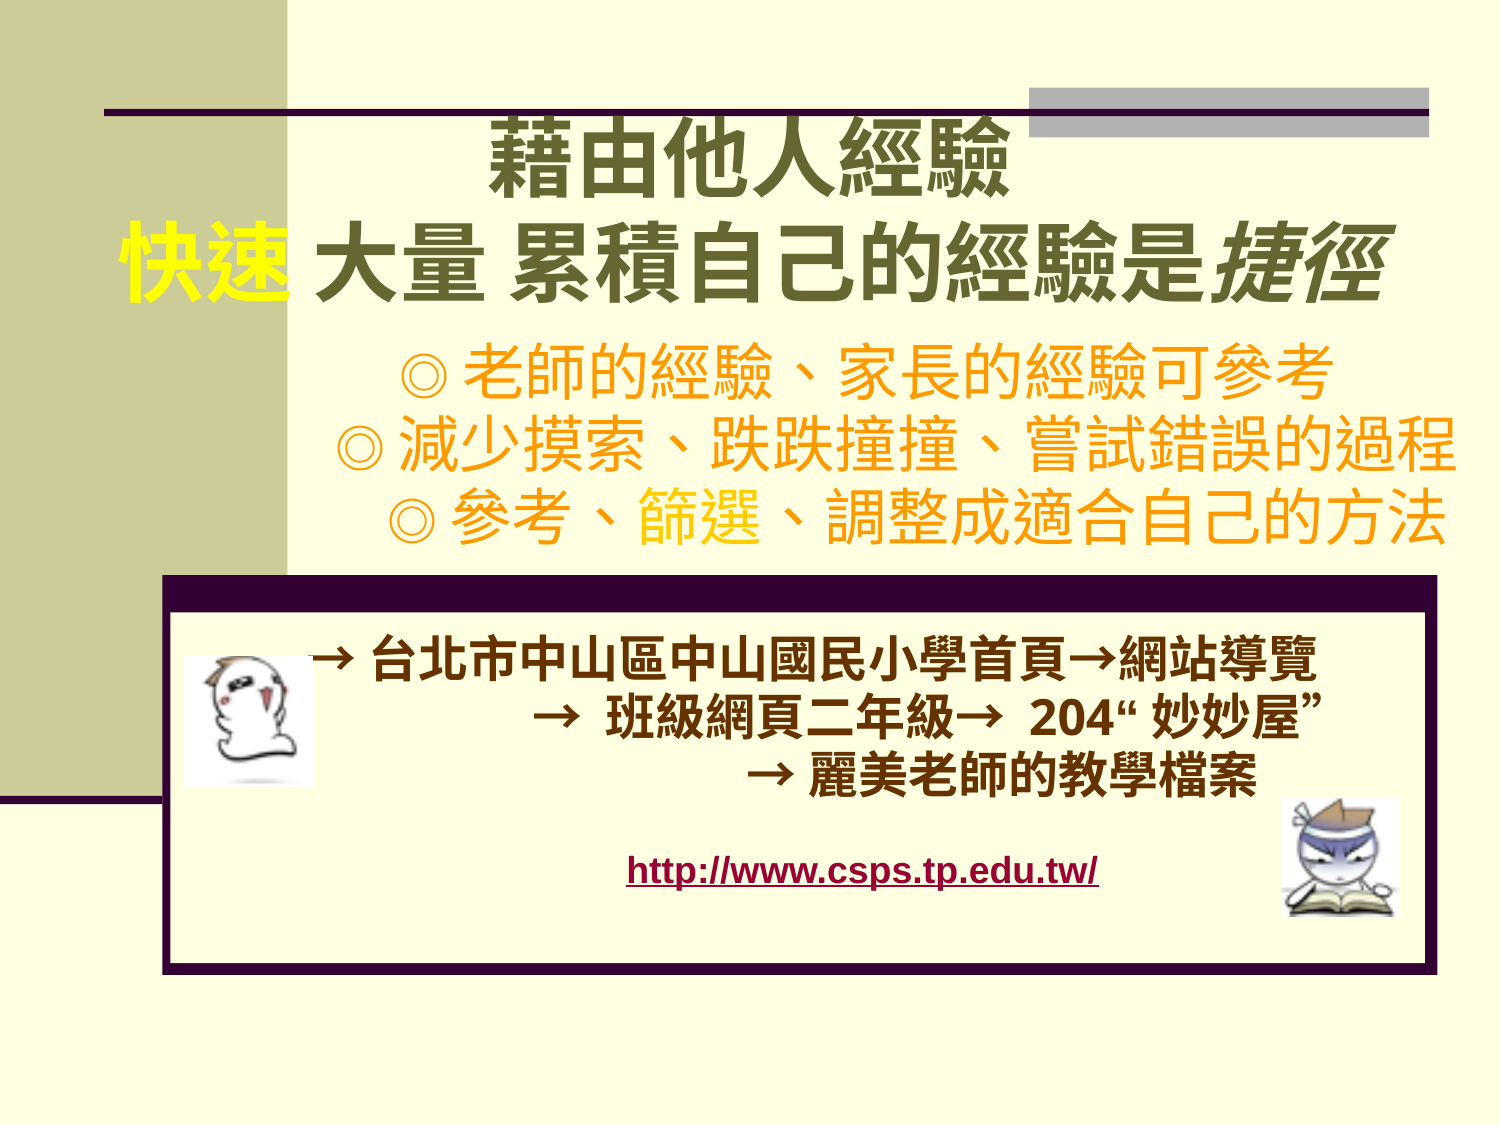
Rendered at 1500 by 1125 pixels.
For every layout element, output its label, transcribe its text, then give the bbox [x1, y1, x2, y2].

picture [182, 656, 314, 788]
title 藉由他人經驗 快速 大量 累積自己的經驗是捷徑 [0, 77, 1500, 339]
subtitle ◎老師的經驗、家長的經驗可參考 ◎減少摸索、跌跌撞撞、嘗試錯誤的過程 ◎參考、篩選、調整成適合自己的方法 →台北市中山區中山國民小學首頁→網站導覽 → 班級網頁二年級→ 204“妙妙屋” →麗美老師的教學檔案 http://www.csps.tp.edu.tw/ [224, 373, 1500, 1125]
picture [1281, 798, 1400, 917]
